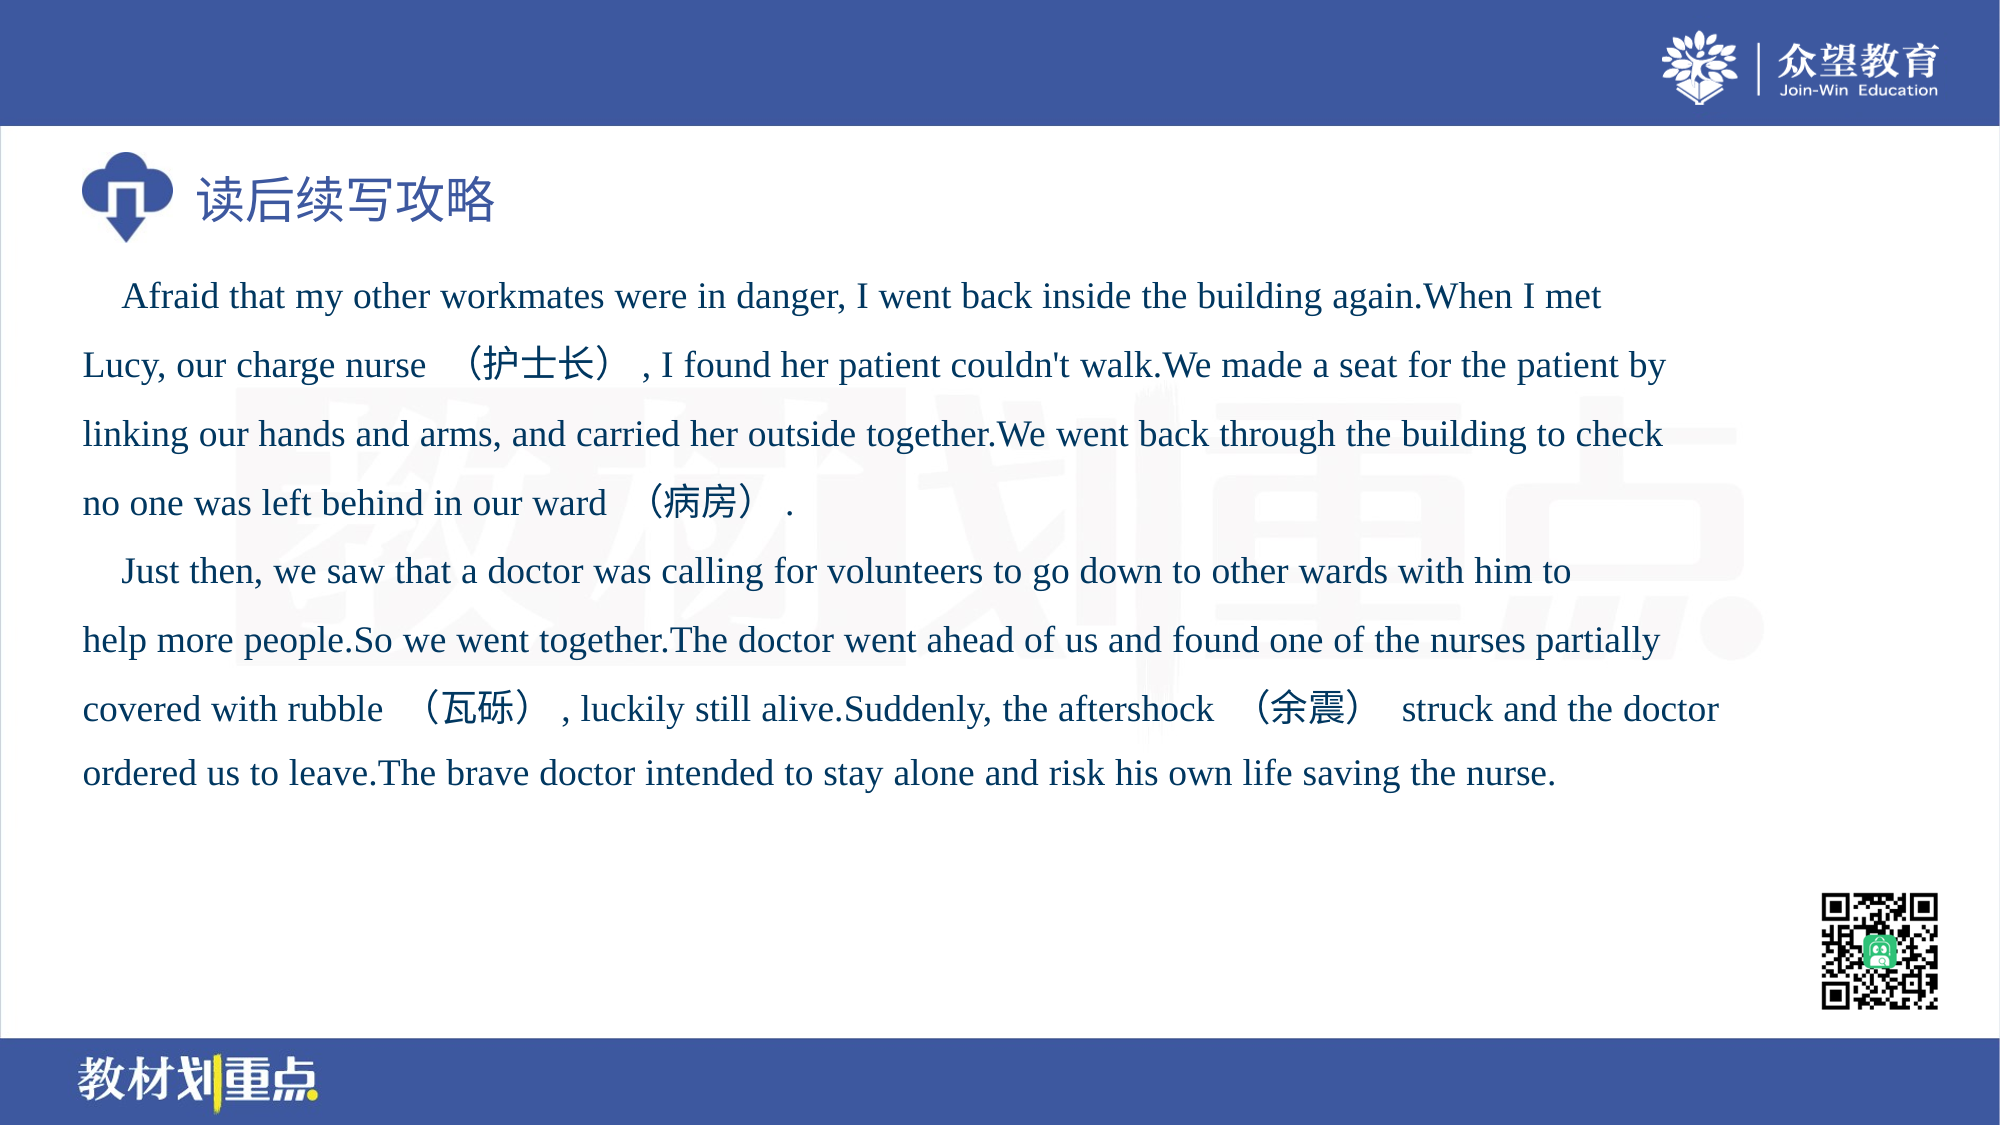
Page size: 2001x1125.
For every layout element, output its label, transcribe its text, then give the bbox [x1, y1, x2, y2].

text_box Afraid that my other workmates were in danger, I went back inside the building again.When I met Lucy, our charge nurse （护士长）, I found her patient couldn't walk.We made a seat for the patient by linking our hands and arms, and carried her outside together.We went back through the building to check no one was left behind in our ward （病房）. Just then, we saw that a doctor was calling for volunteers to go down to other wards with him to help more people.So we went together.The doctor went ahead of us and found one of the nurses partially covered with rubble （瓦砾）, luckily still alive.Suddenly, the aftershock （余震） struck and the doctor ordered us to leave.The brave doctor intended to stay alone and risk his own life saving the nurse. [82, 247, 1817, 787]
picture [0, 0, 2000, 1125]
